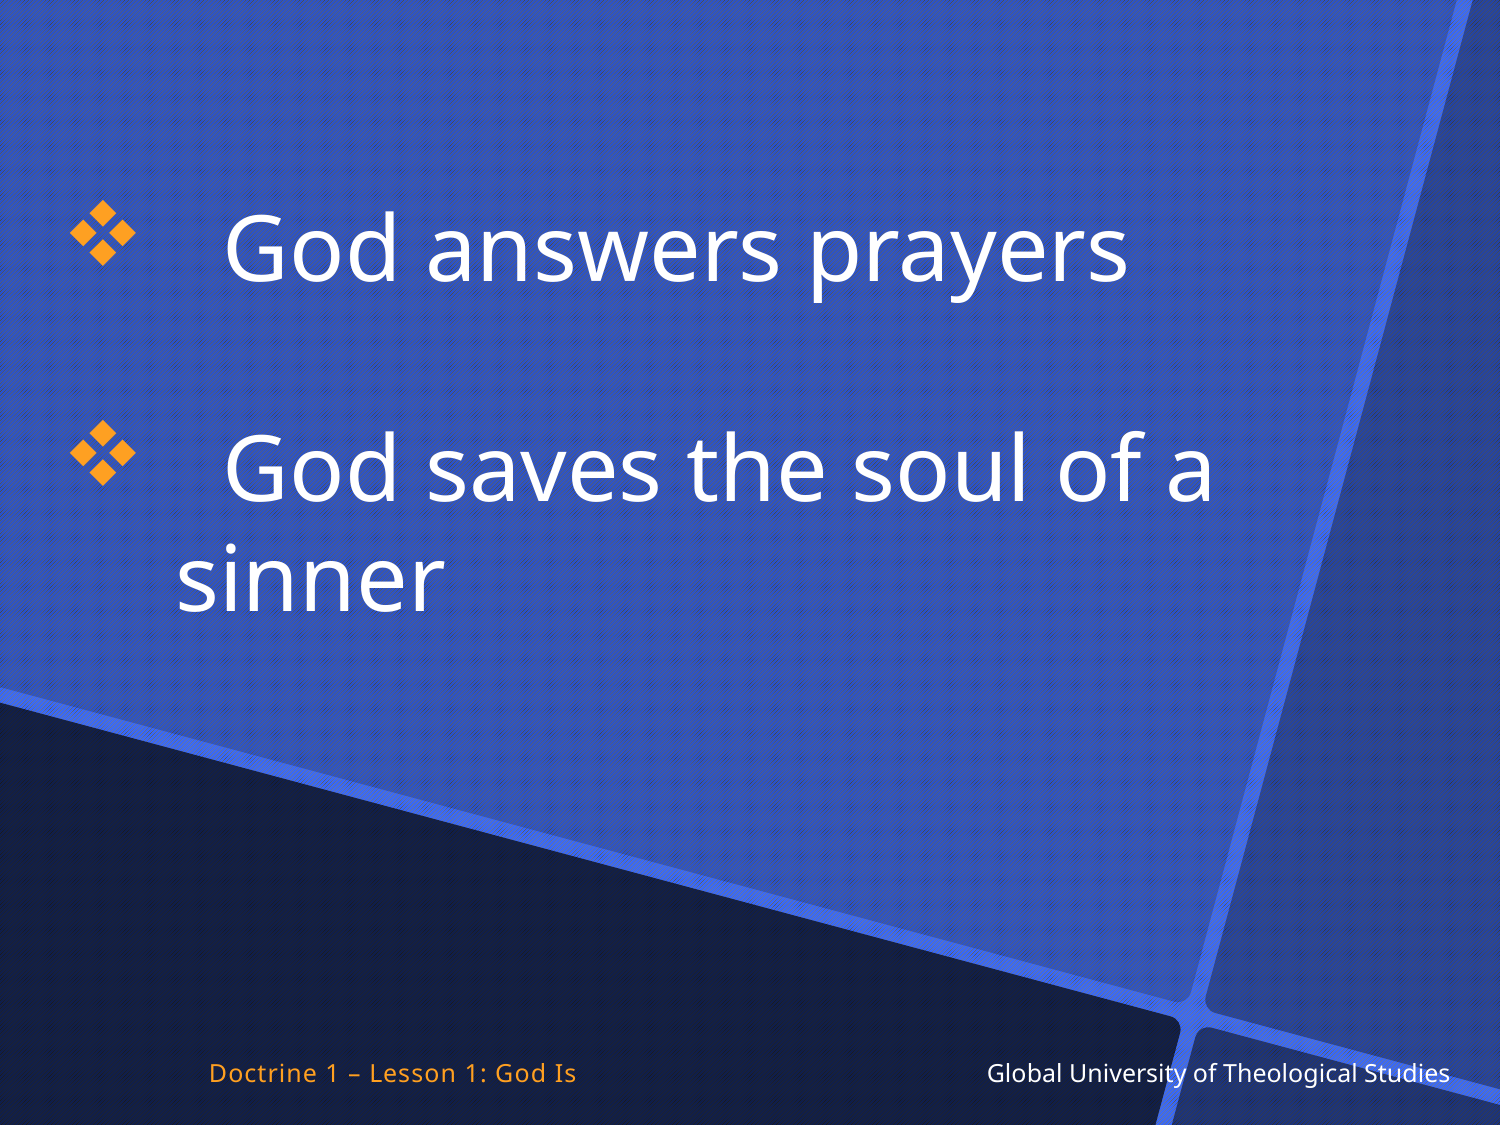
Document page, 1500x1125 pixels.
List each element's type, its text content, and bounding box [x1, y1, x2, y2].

text_box God answers prayers God saves the soul of a sinner [48, 182, 1435, 773]
footer Doctrine 1 – Lesson 1: God Is Global University of Theological Studies [35, 1038, 1467, 1108]
